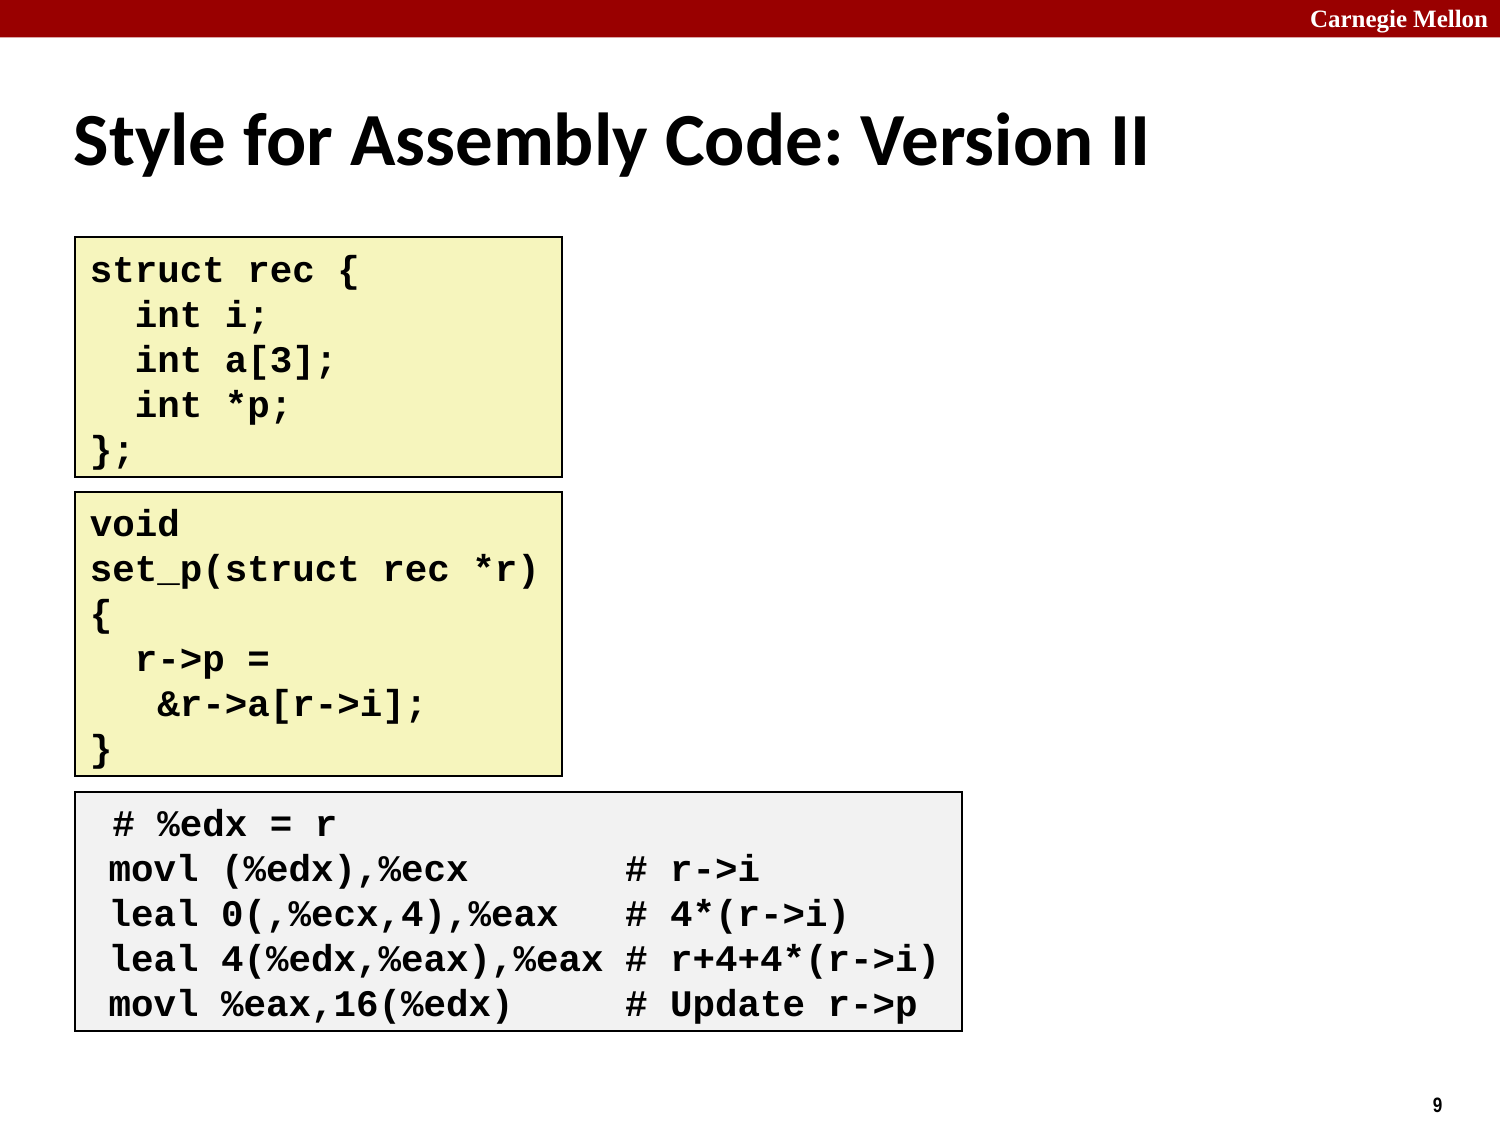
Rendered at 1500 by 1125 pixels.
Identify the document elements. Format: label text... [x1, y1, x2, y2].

title Style for Assembly Code: Version II [58, 72, 1305, 199]
text_box struct rec { int i; int a[3]; int *p; }; [75, 237, 563, 477]
text_box void set_p(struct rec *r) { r->p = &r->a[r->i]; } [74, 491, 562, 777]
text_box # %edx = r movl (%edx),%ecx # r->i leal 0(,%ecx,4),%eax # 4*(r->i) leal 4(%edx,%eax),%eax # r+4+4*(r->i) movl %eax,16(%edx) # Update r->p [74, 791, 963, 1032]
